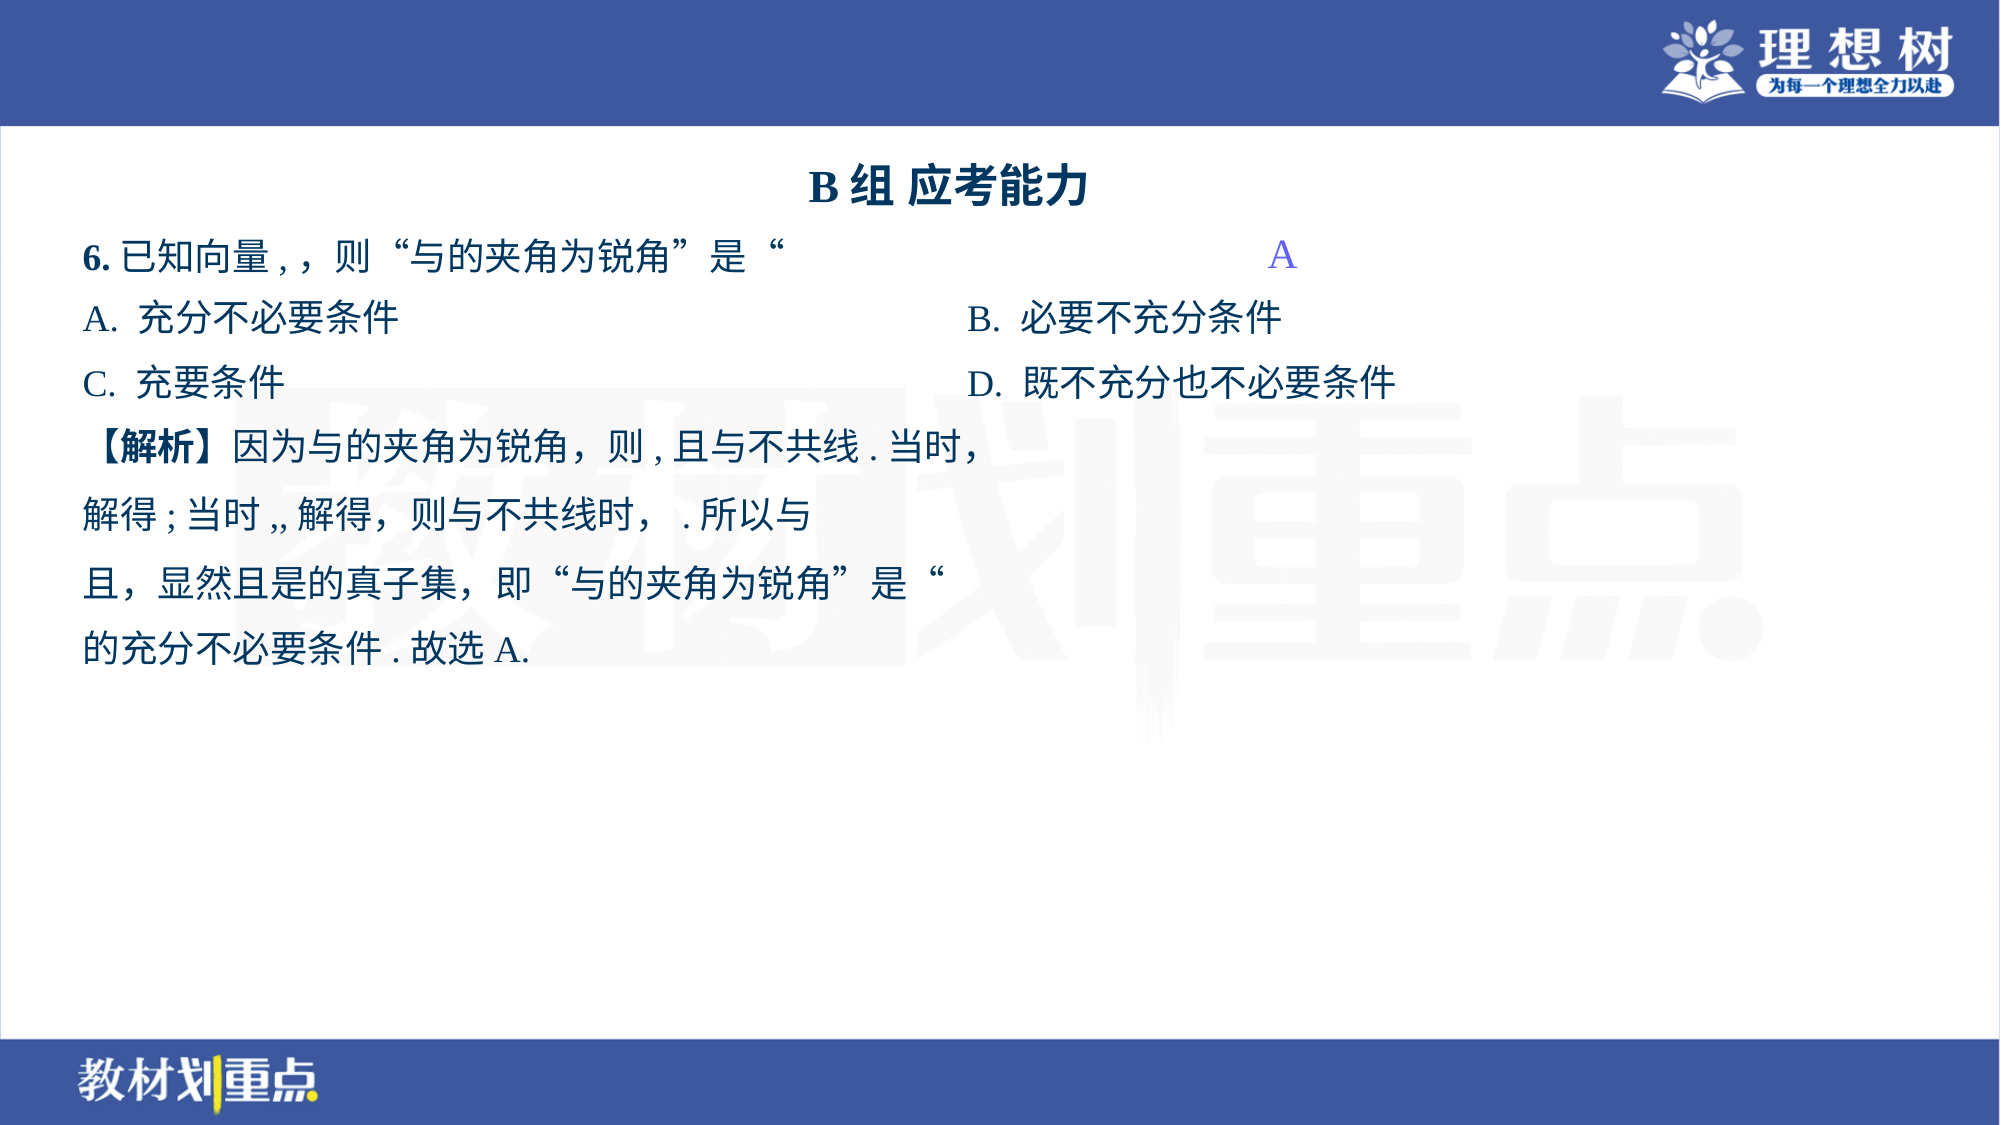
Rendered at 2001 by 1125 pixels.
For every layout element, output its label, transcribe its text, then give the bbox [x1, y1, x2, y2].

text_box B组 应考能力 [82, 129, 1817, 270]
text_box A [1252, 224, 1313, 270]
text_box A. 充分不必要条件 B. 必要不充分条件 C. 充要条件 D. 既不充分也不必要条件 [82, 270, 1817, 398]
picture [0, 0, 2000, 1125]
